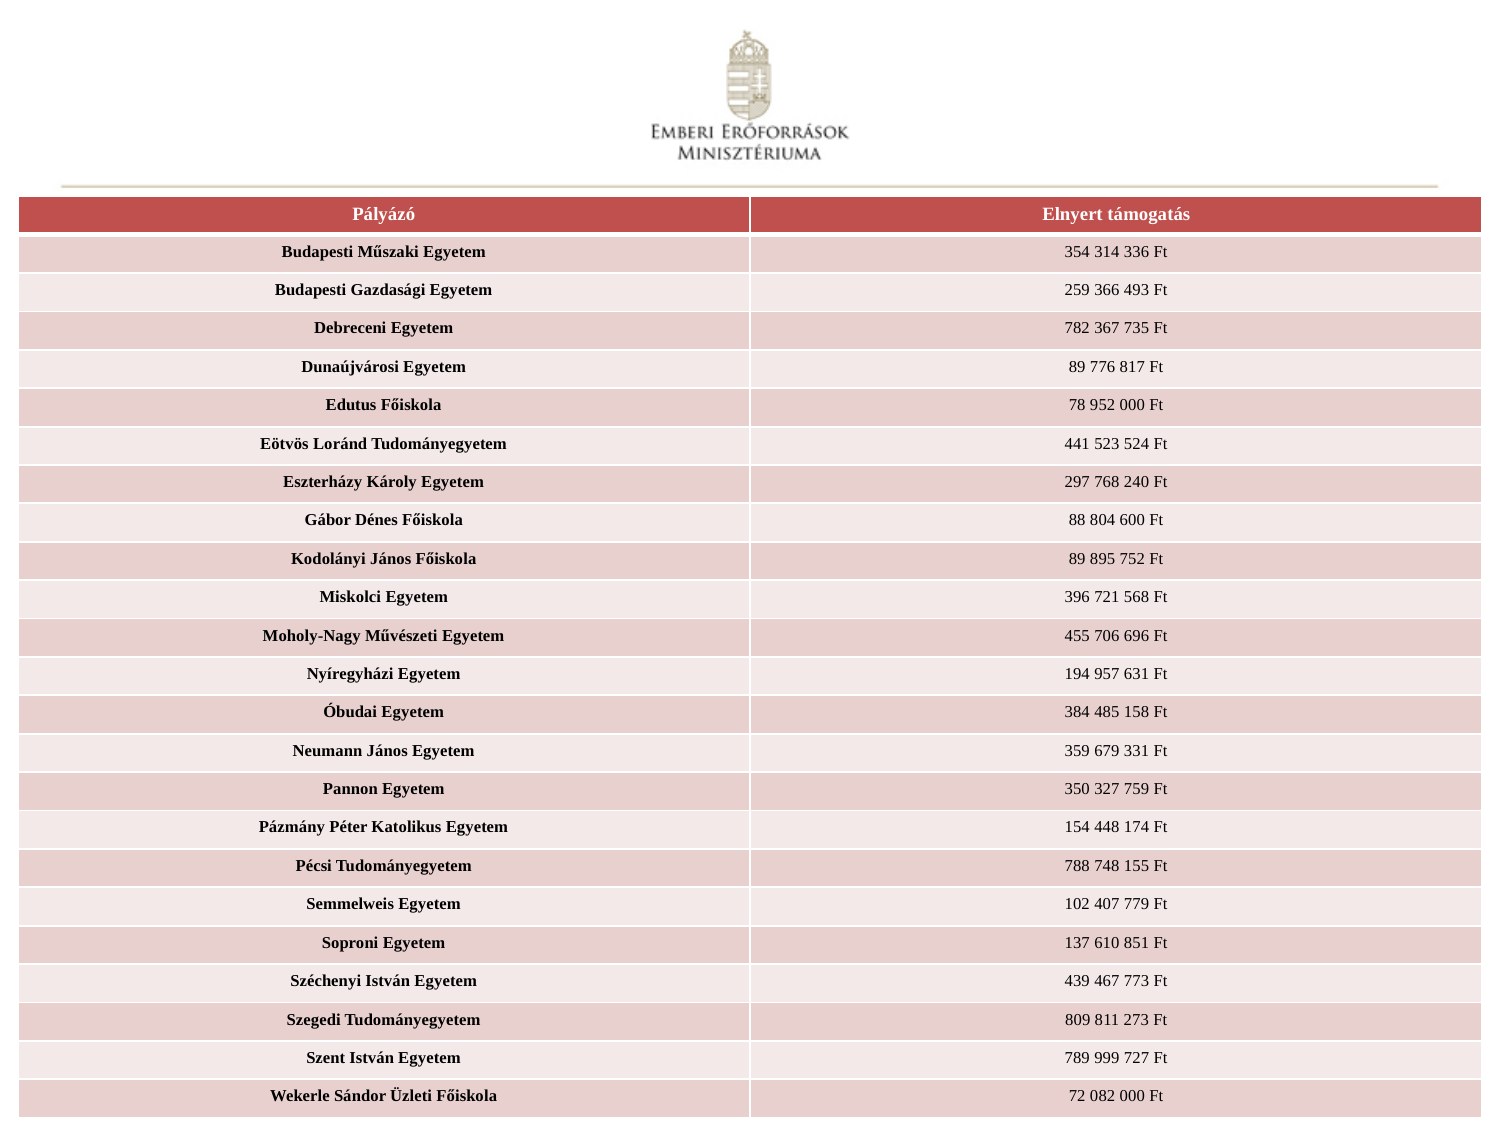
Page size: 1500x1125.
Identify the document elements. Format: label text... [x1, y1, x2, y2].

table_cell Neumann János Egyetem [19, 735, 749, 771]
table_cell Szent István Egyetem [19, 1042, 749, 1078]
table_cell Wekerle Sándor Üzleti Főiskola [19, 1080, 749, 1117]
table_cell 396 721 568 Ft [751, 581, 1481, 618]
table_cell Debreceni Egyetem [19, 312, 749, 349]
table_cell Miskolci Egyetem [19, 581, 749, 618]
table_cell Pázmány Péter Katolikus Egyetem [19, 811, 749, 848]
table_cell 789 999 727 Ft [751, 1042, 1481, 1078]
table_cell 88 804 600 Ft [751, 504, 1481, 541]
table_cell 297 768 240 Ft [751, 466, 1481, 502]
table_cell Soproni Egyetem [19, 927, 749, 963]
table_cell Dunaújvárosi Egyetem [19, 351, 749, 387]
table_cell Óbudai Egyetem [19, 696, 749, 733]
table_cell 359 679 331 Ft [751, 735, 1481, 771]
table_cell 782 367 735 Ft [751, 312, 1481, 349]
table_cell Semmelweis Egyetem [19, 888, 749, 925]
table_cell Edutus Főiskola [19, 389, 749, 426]
table_cell Budapesti Műszaki Egyetem [19, 237, 749, 272]
table_cell 455 706 696 Ft [751, 619, 1481, 656]
table_cell Széchenyi István Egyetem [19, 965, 749, 1002]
table_cell 354 314 336 Ft [751, 237, 1481, 272]
table_header Elnyert támogatás [751, 197, 1481, 232]
table_cell Pécsi Tudományegyetem [19, 850, 749, 886]
table_header Pályázó [19, 197, 749, 232]
table_cell Moholy-Nagy Művészeti Egyetem [19, 619, 749, 656]
picture [0, 2, 1500, 1123]
table_cell 78 952 000 Ft [751, 389, 1481, 426]
table_cell Eszterházy Károly Egyetem [19, 466, 749, 502]
table_cell Pannon Egyetem [19, 773, 749, 810]
table_cell 194 957 631 Ft [751, 658, 1481, 694]
table_cell 788 748 155 Ft [751, 850, 1481, 886]
table_cell 809 811 273 Ft [751, 1003, 1481, 1040]
table_cell Budapesti Gazdasági Egyetem [19, 274, 749, 311]
table_cell 441 523 524 Ft [751, 428, 1481, 464]
table_cell Kodolányi János Főiskola [19, 543, 749, 579]
table_cell Szegedi Tudományegyetem [19, 1003, 749, 1040]
table_cell 350 327 759 Ft [751, 773, 1481, 810]
table_cell 89 776 817 Ft [751, 351, 1481, 387]
table_cell 259 366 493 Ft [751, 274, 1481, 311]
table_cell 384 485 158 Ft [751, 696, 1481, 733]
table_cell 154 448 174 Ft [751, 811, 1481, 848]
table_cell 72 082 000 Ft [751, 1080, 1481, 1117]
table_cell Nyíregyházi Egyetem [19, 658, 749, 694]
table_cell 439 467 773 Ft [751, 965, 1481, 1002]
table_cell Eötvös Loránd Tudományegyetem [19, 428, 749, 464]
table_cell 137 610 851 Ft [751, 927, 1481, 963]
table_cell 102 407 779 Ft [751, 888, 1481, 925]
table_cell Gábor Dénes Főiskola [19, 504, 749, 541]
table_cell 89 895 752 Ft [751, 543, 1481, 579]
